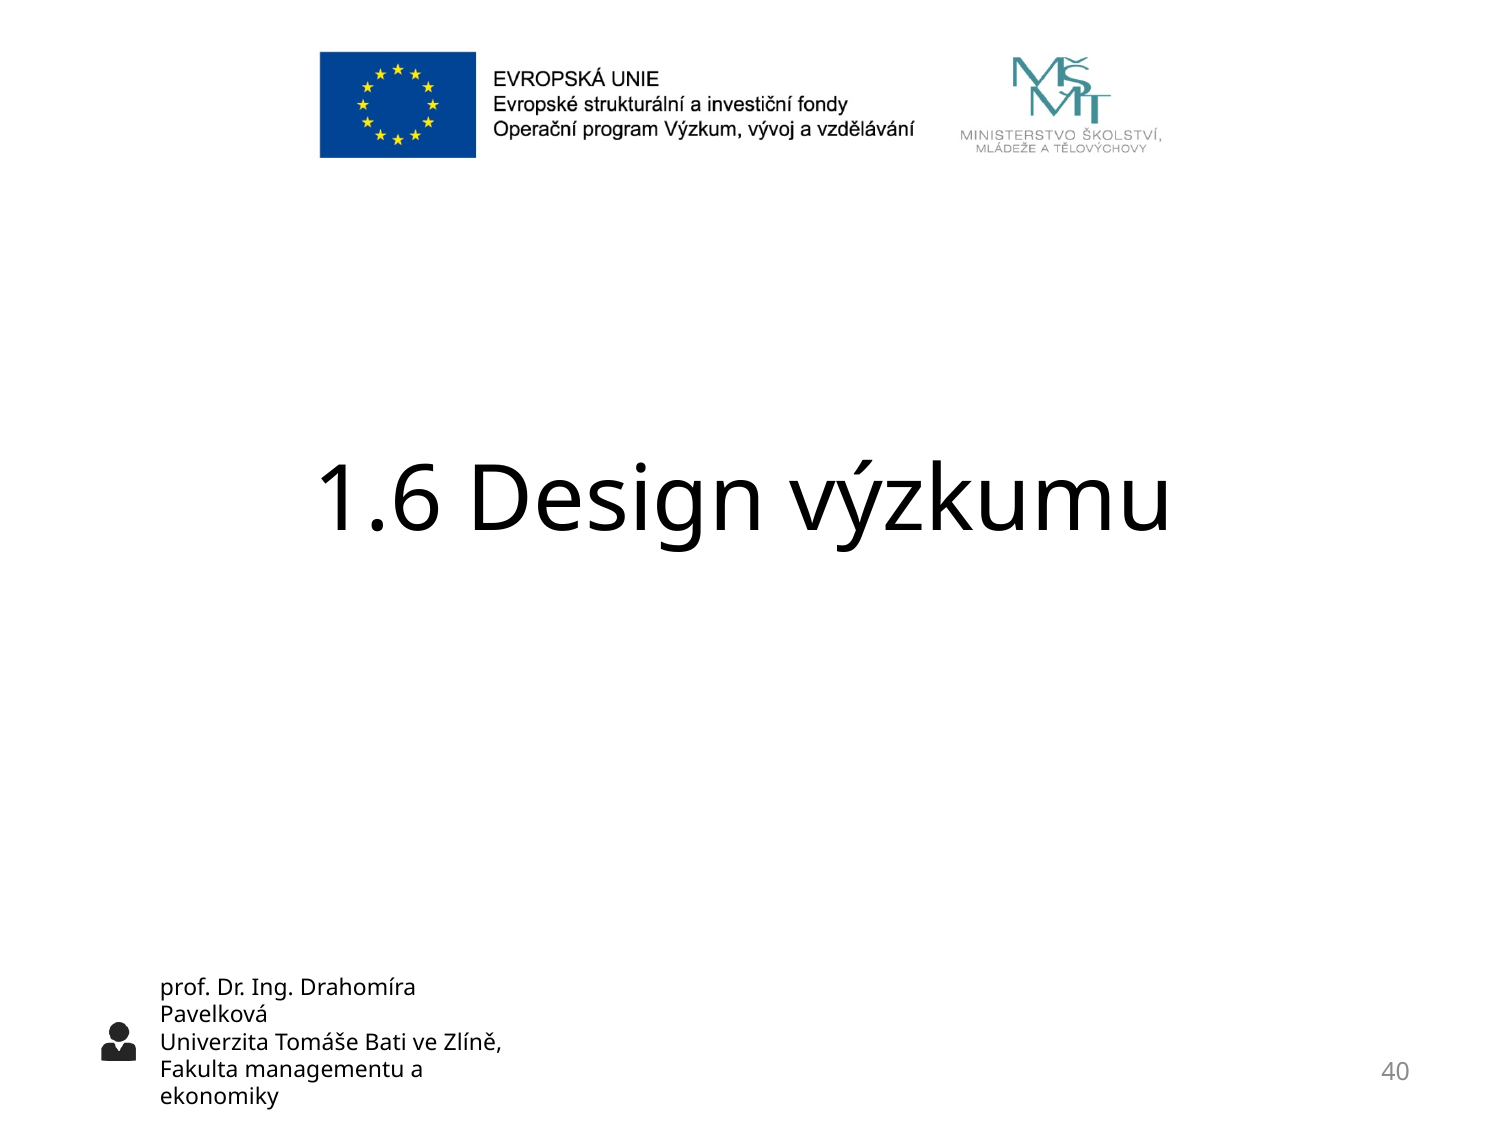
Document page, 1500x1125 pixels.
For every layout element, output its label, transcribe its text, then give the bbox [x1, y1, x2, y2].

picture [267, 0, 1213, 210]
footer prof. Dr. Ing. Drahomíra Pavelková Univerzita Tomáše Bati ve Zlíně, Fakulta managementu a ekonomiky [145, 999, 526, 1083]
title 1.6 Design výzkumu [112, 373, 1376, 615]
slide_number 40 [1074, 1042, 1425, 1103]
picture [101, 1021, 136, 1062]
